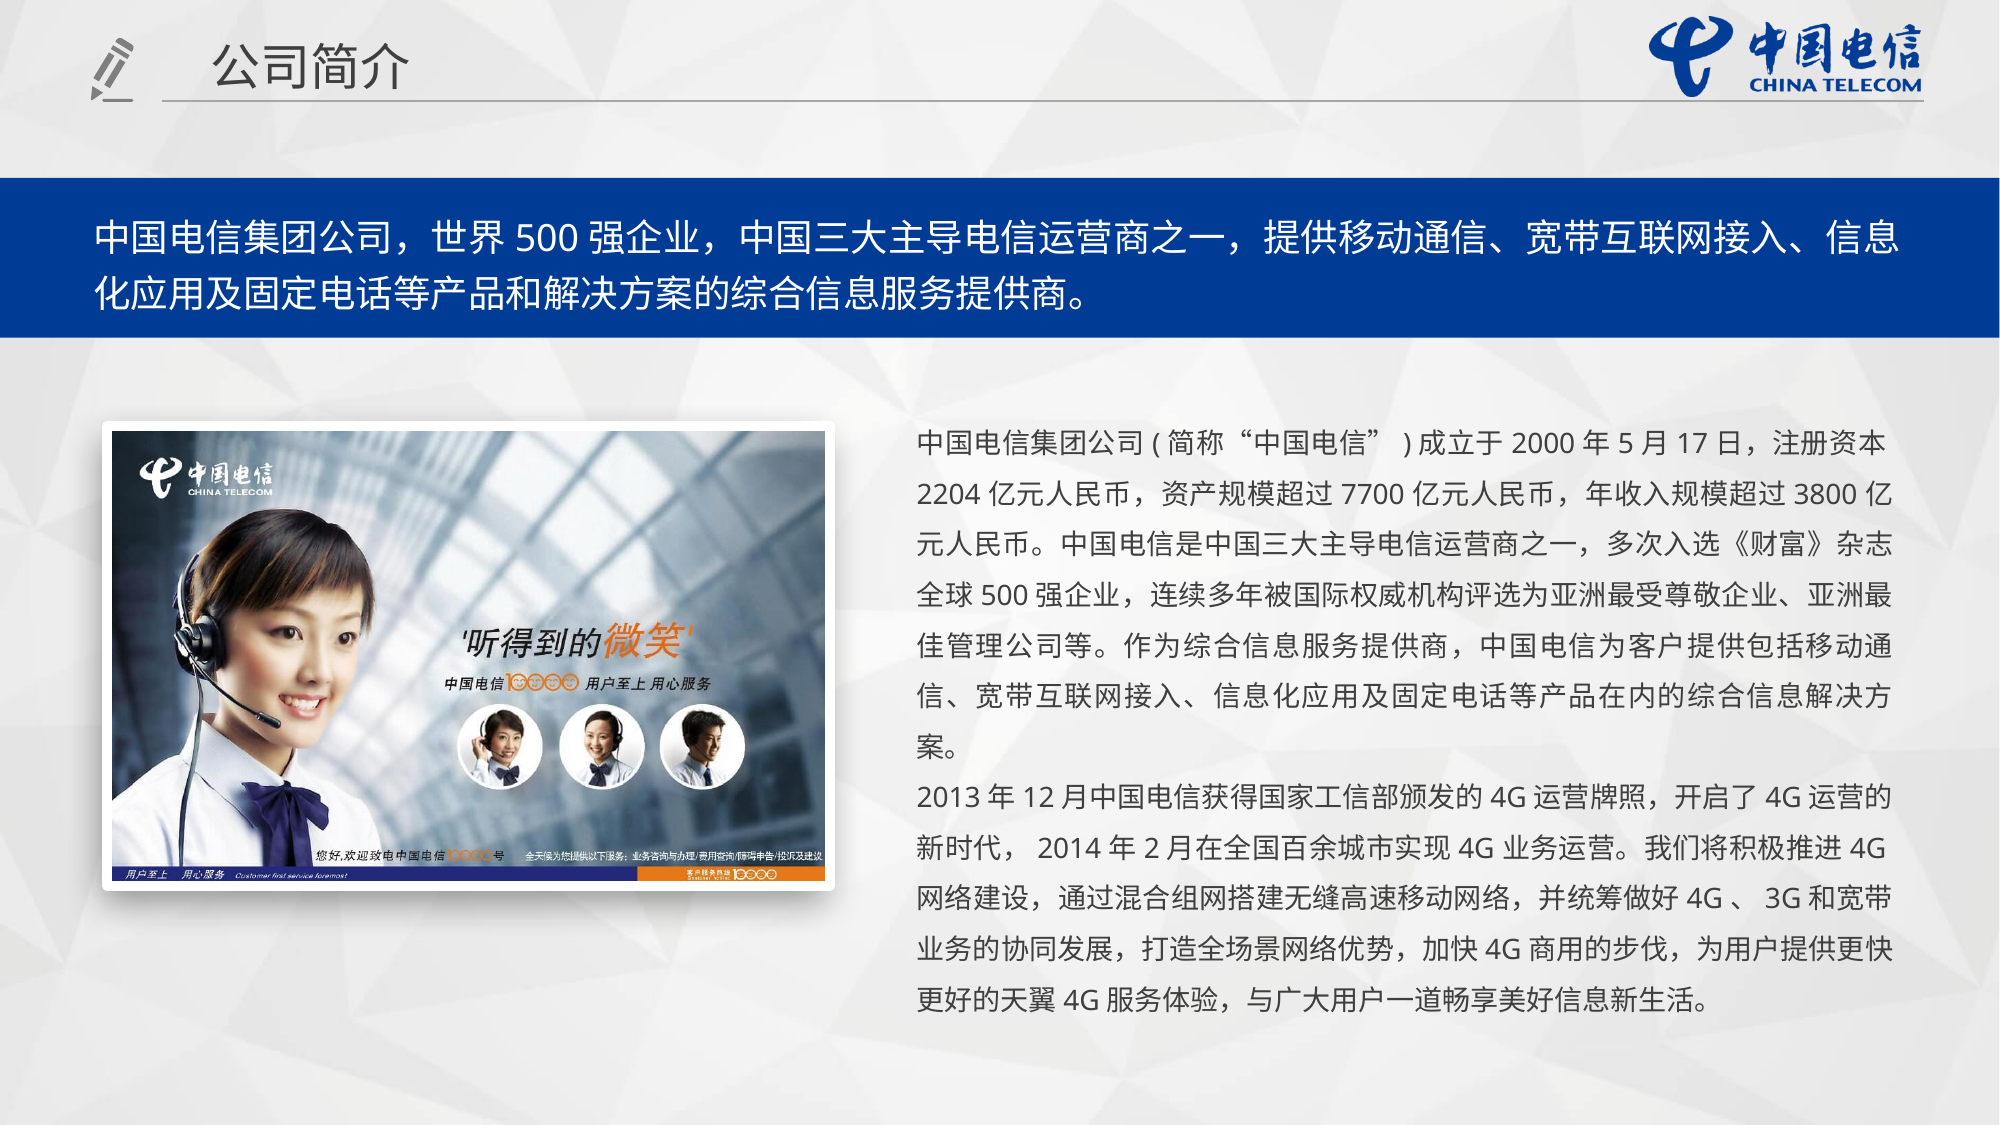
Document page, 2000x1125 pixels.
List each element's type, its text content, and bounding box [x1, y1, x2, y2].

text_box [90, 86, 104, 101]
picture [0, 0, 2000, 176]
text_box [0, 176, 2000, 340]
text_box 中国电信集团公司(简称“中国电信”)成立于2000年5月17日，注册资本2204亿元人民币，资产规模超过7700亿元人民币，年收入规模超过3800亿元人民币。中国电信是中国三大主导电信运营商之一，多次入选《财富》杂志全球500强企业，连续多年被国际权威机构评选为亚洲最受尊敬企业、亚洲最佳管理公司等。作为综合信息服务提供商，中国电信为客户提供包括移动通信、宽带互联网接入、信息化应用及固定电话等产品在内的综合信息解决方案。 2013年12月中国电信获得国家工信部颁发的4G运营牌照，开启了4G运营的新时代，2014年2月在全国百余城市实现4G业务运营。我们将积极推进4G网络建设，通过混合组网搭建无缝高速移动网络，并统筹做好4G、3G和宽带业务的协同发展，打造全场景网络优势，加快4G商用的步伐，为用户提供更快更好的天翼4G服务体验，与广大用户一道畅享美好信息新生活。 [916, 408, 1893, 1016]
picture [0, 340, 2000, 1125]
text_box [102, 98, 134, 102]
text_box 中国电信集团公司，世界500强企业，中国三大主导电信运营商之一，提供移动通信、宽带互联网接入、信息化应用及固定电话等产品和解决方案的综合信息服务提供商。 [83, 197, 1925, 321]
text_box [110, 45, 130, 59]
text_box [104, 59, 126, 89]
text_box 公司简介 [195, 28, 426, 100]
text_box [93, 52, 115, 82]
text_box [115, 37, 134, 52]
